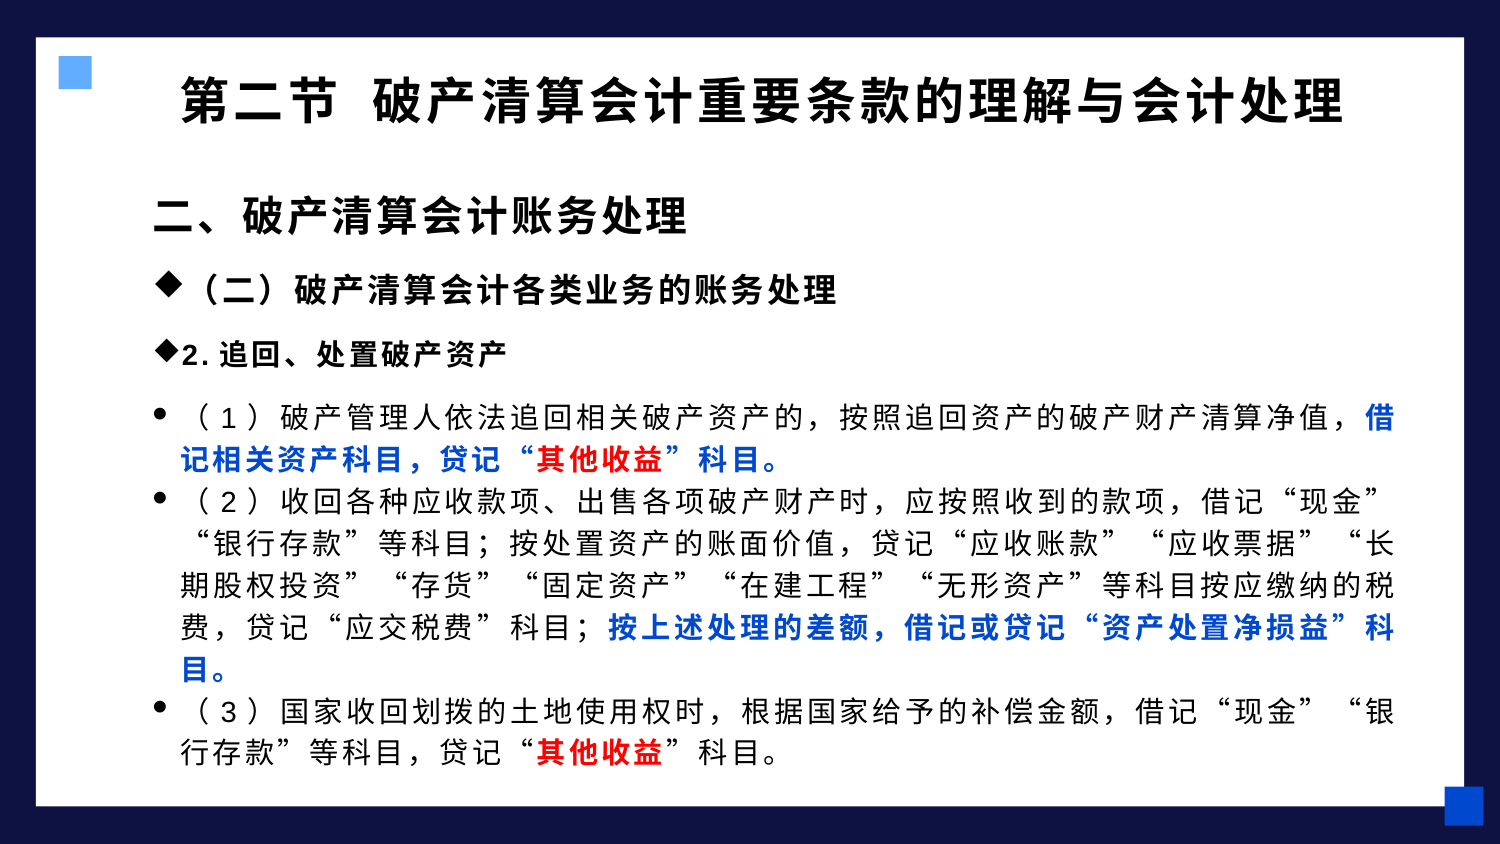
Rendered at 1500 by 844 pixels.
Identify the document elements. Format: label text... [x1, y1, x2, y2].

list 二、破产清算会计账务处理 （二）破产清算会计各类业务的账务处理 2.追回、处置破产资产 （1）破产管理人依法追回相关破产资产的，按照追回资产的破产财产清算净值，借记相关资产科目，贷记“其他收益”科目。 （2）收回各种应收款项、出售各项破产财产时，应按照收到的款项，借记“现金”“银行存款”等科目；按处置资产的账面价值，贷记“应收账款”“应收票据”“长期股权投资”“存货”“固定资产”“在建工程”“无形资产”等科目按应缴纳的税费，贷记“应交税费”科目；按上述处理的差额，借记或贷记“资产处置净损益”科目。 （3）国家收回划拨的土地使用权时，根据国家给予的补偿金额，借记“现金”“银行存款”等科目，贷记“其他收益”科目。 [135, 180, 1412, 604]
title 第二节 破产清算会计重要条款的理解与会计处理 [141, 48, 1379, 138]
